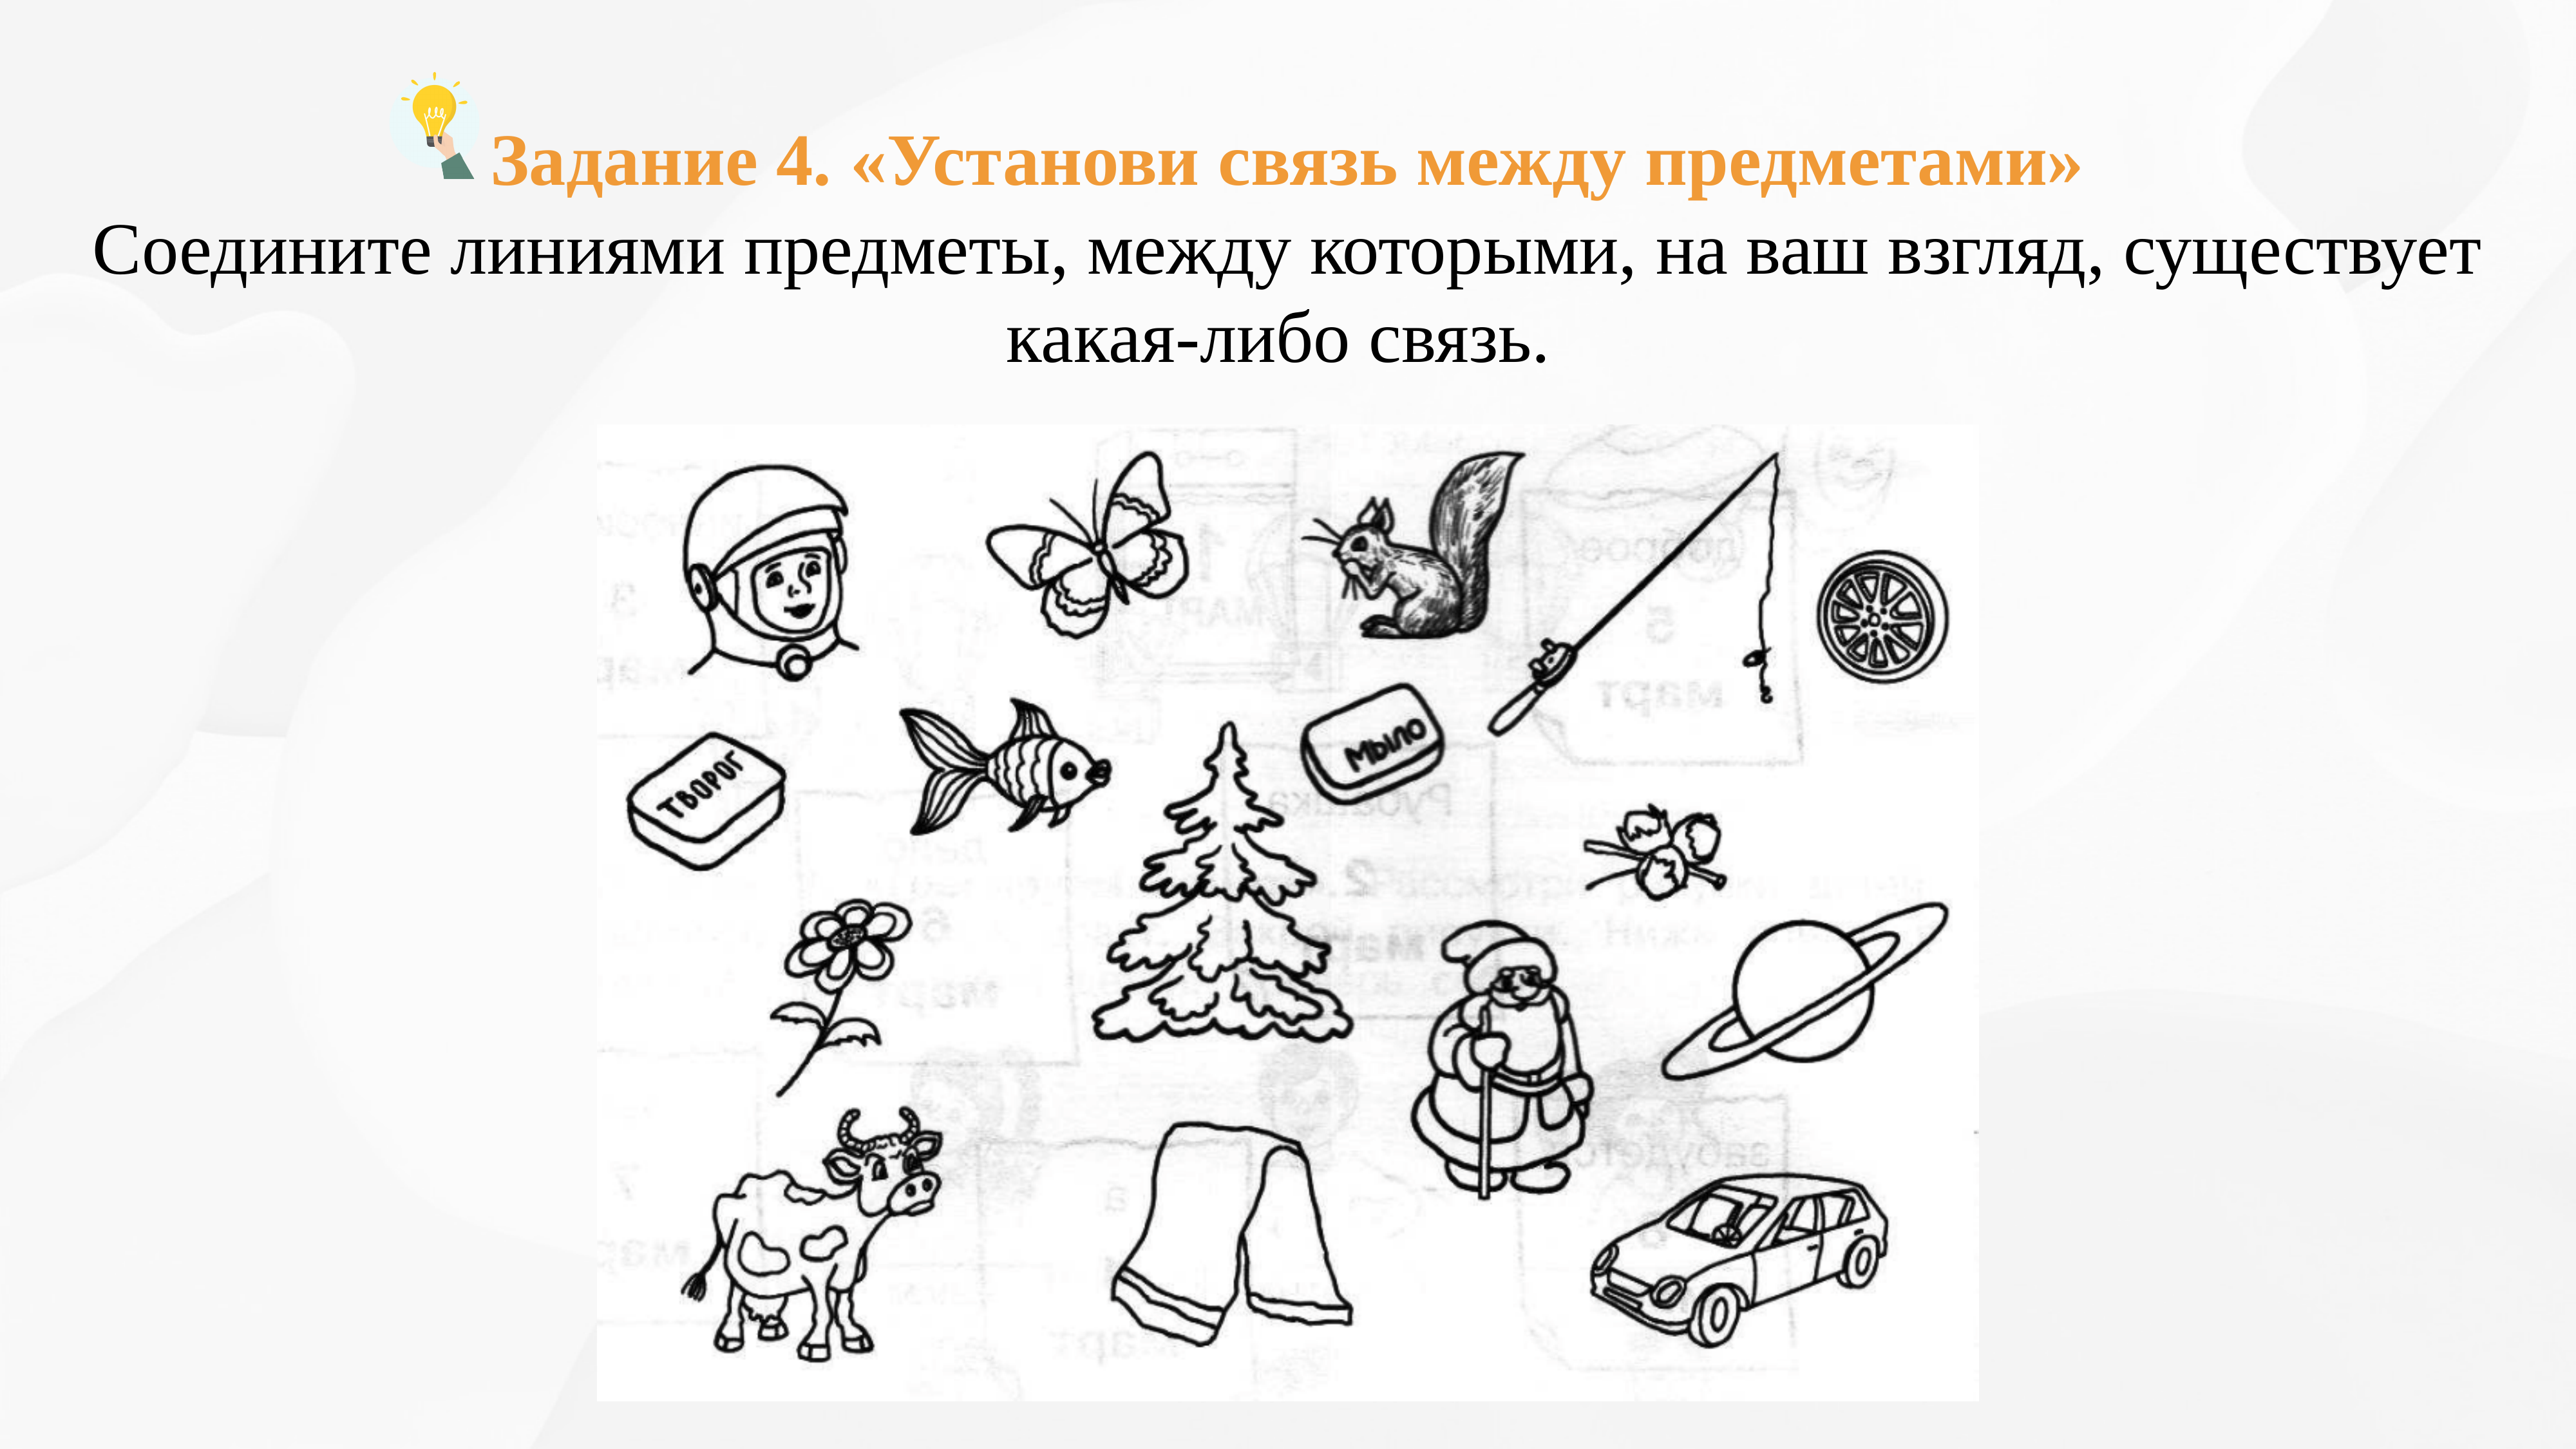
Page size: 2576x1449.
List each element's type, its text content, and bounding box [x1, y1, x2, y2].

text_box Задание 4. «Установи связь между предметами» Соедините линиями предметы, между которыми, на ваш взгляд, существует какая-либо связь. [43, 107, 2533, 381]
picture [0, 0, 2576, 1449]
